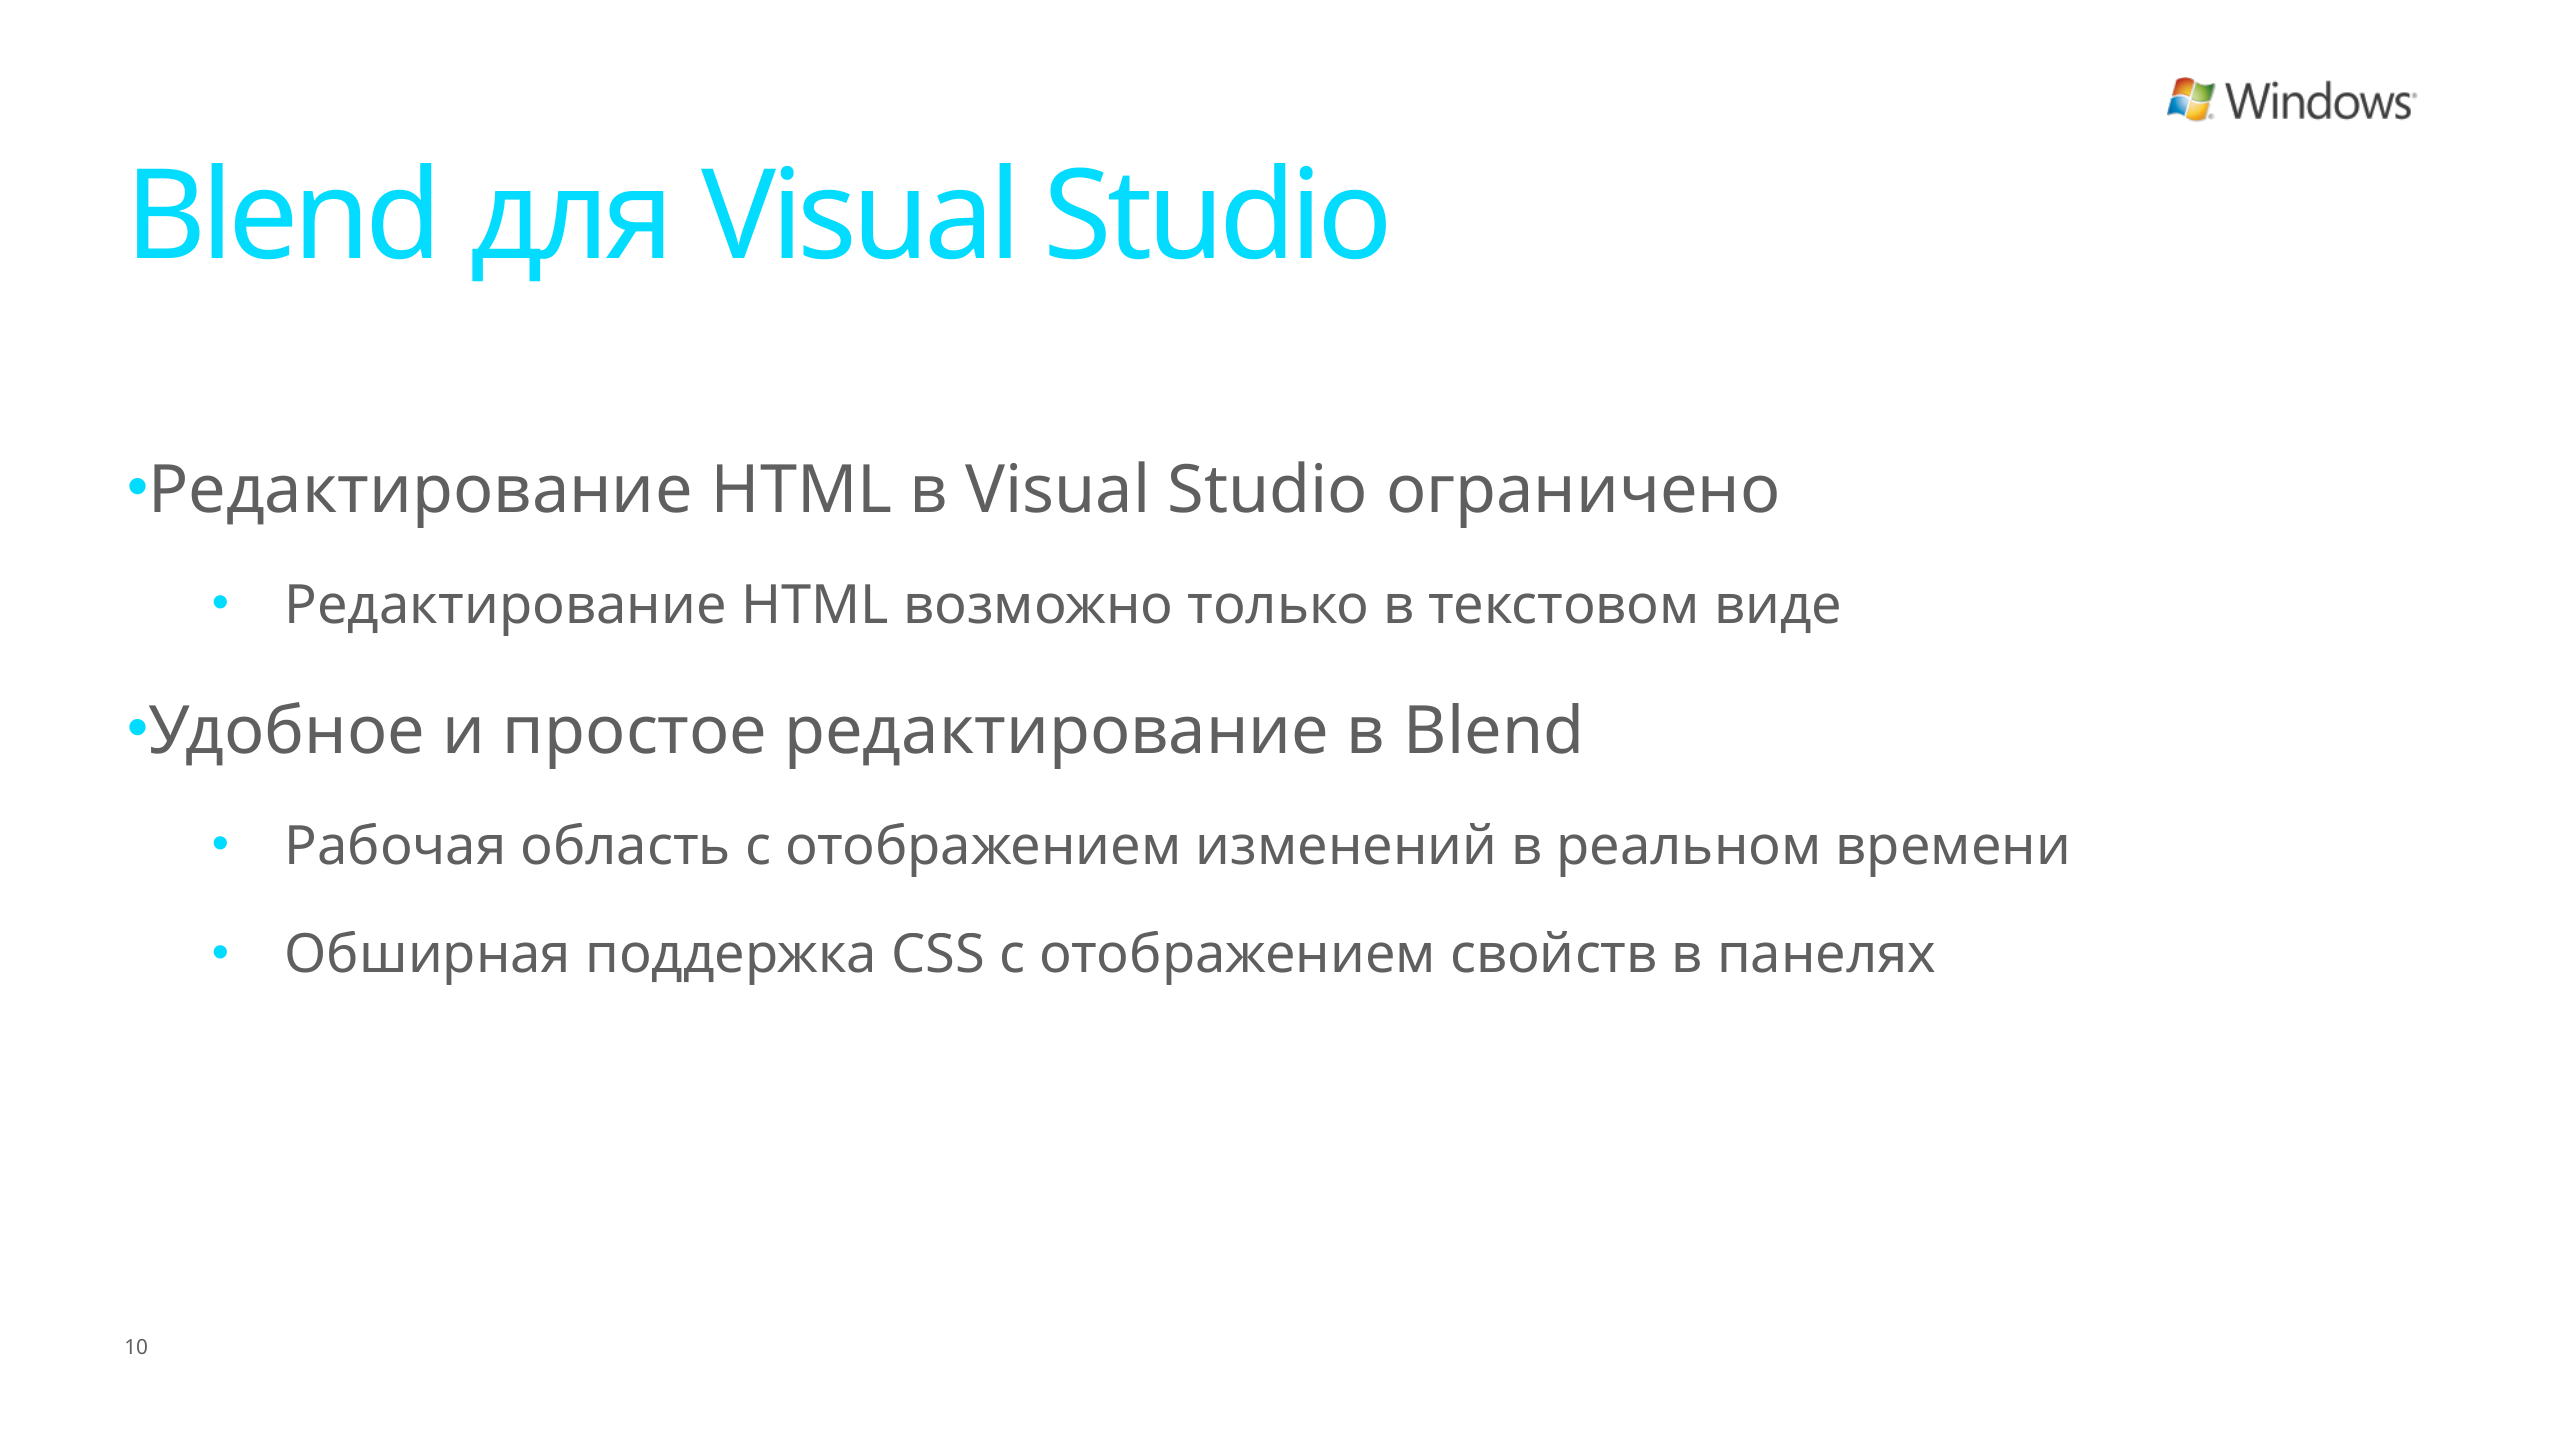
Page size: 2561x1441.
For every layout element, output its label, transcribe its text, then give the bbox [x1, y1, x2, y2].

list Редактирование HTML в Visual Studio ограничено Редактирование HTML возможно только в текстовом виде Удобное и простое редактирование в Blend Рабочая область с отображением изменений в реальном времени Обширная поддержка CSS с отображением свойств в панелях [127, 405, 2470, 999]
title Blend для Visual Studio [125, 48, 2468, 286]
